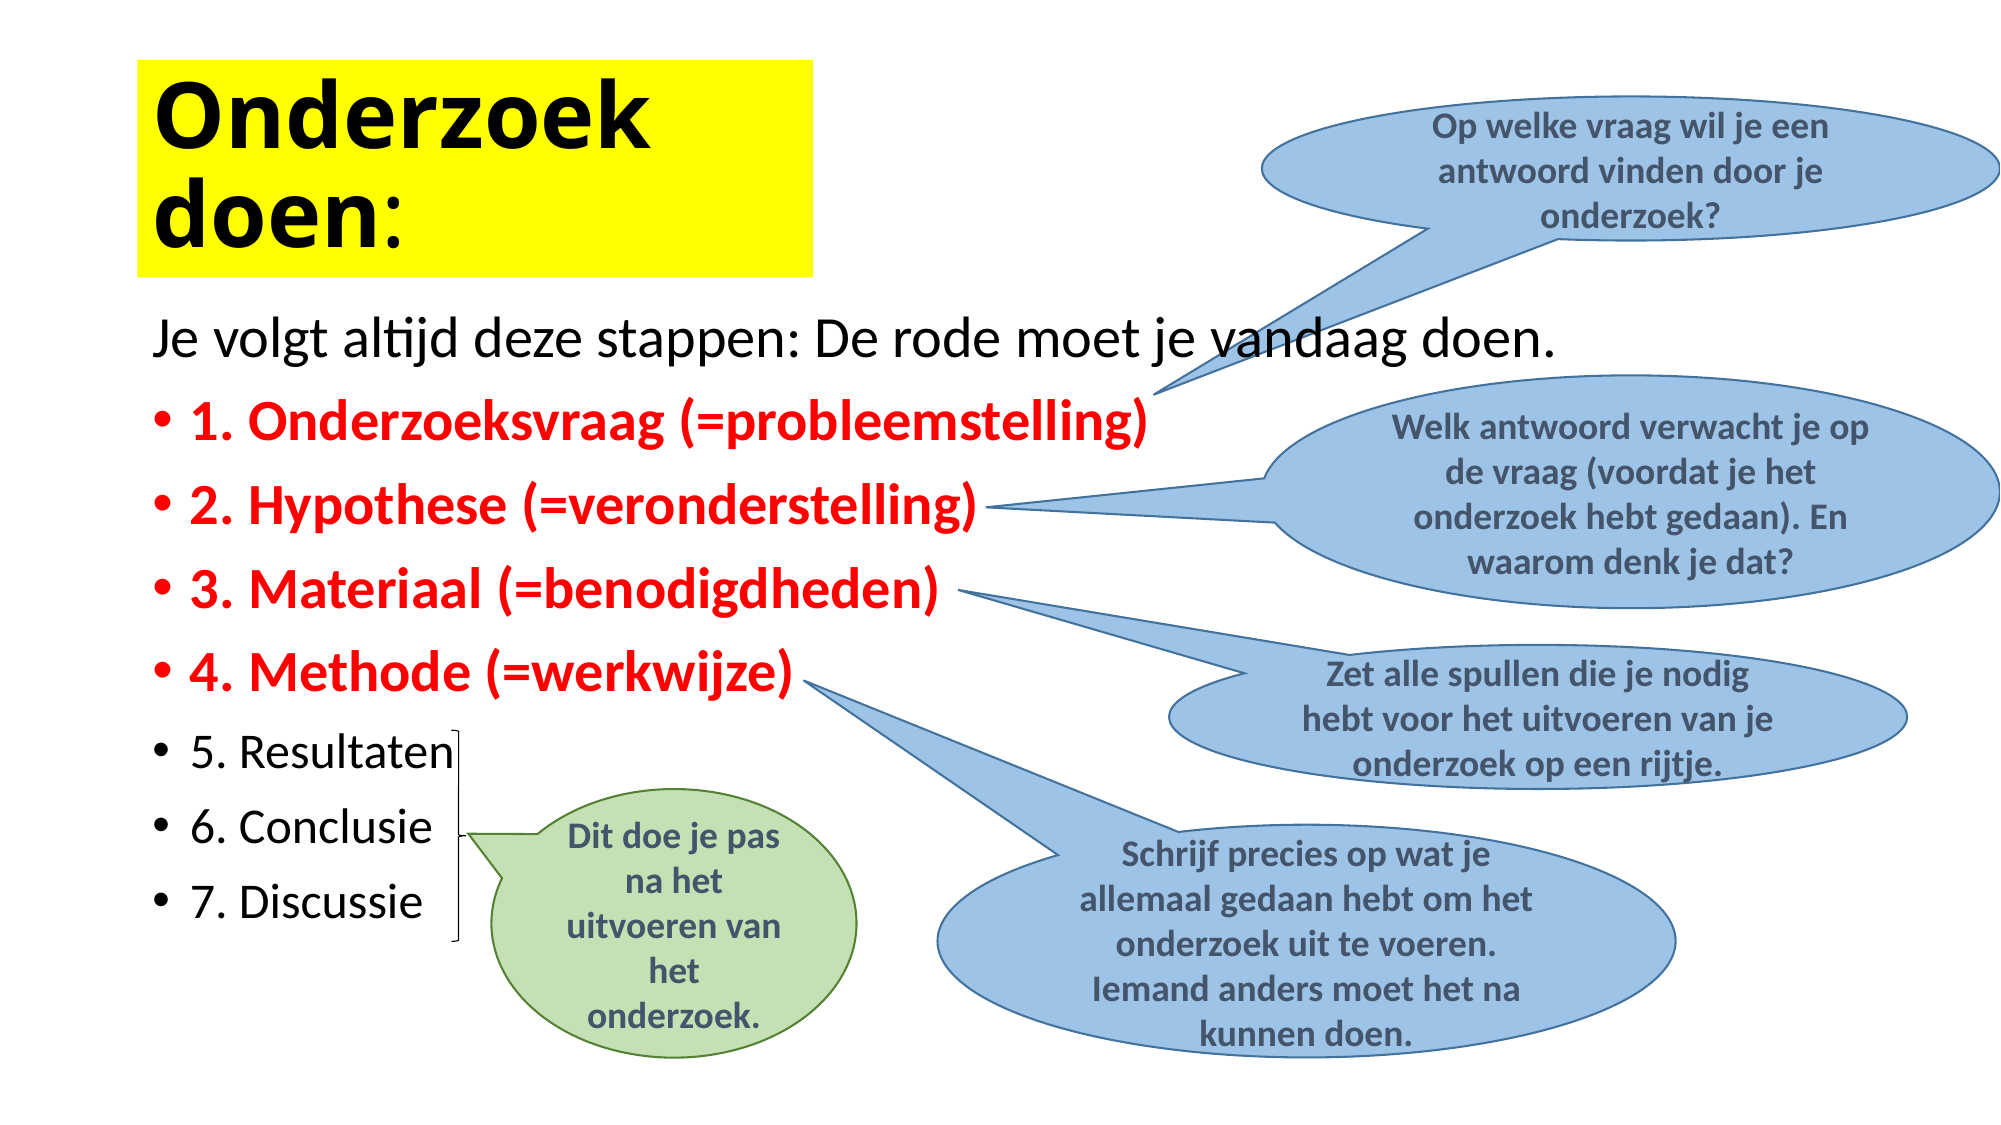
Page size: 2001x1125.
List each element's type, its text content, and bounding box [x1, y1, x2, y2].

text_box Schrijf precies op wat je allemaal gedaan hebt om het onderzoek uit te voeren. Iemand anders moet het na kunnen doen. [802, 679, 1677, 1059]
text_box Dit doe je pas na het uitvoeren van het onderzoek. [466, 788, 858, 1059]
text_box Zet alle spullen die je nodig hebt voor het uitvoeren van je onderzoek op een rijtje. [957, 588, 1909, 791]
list Je volgt altijd deze stappen: De rode moet je vandaag doen. 1. Onderzoeksvraag (=probleemstelling) 2. Hypothese (=veronderstelling) 3. Materiaal (=benodigdheden) 4. Methode (=werkwijze) 5. Resultaten 6. Conclusie 7. Discussie [137, 299, 1595, 1014]
text_box Op welke vraag wil je een antwoord vinden door je onderzoek? [1260, 95, 2000, 299]
title Onderzoek doen: [137, 59, 814, 278]
text_box Welk antwoord verwacht je op de vraag (voordat je het onderzoek hebt gedaan). En waarom denk je dat? [985, 374, 2000, 610]
text_box [451, 729, 466, 942]
